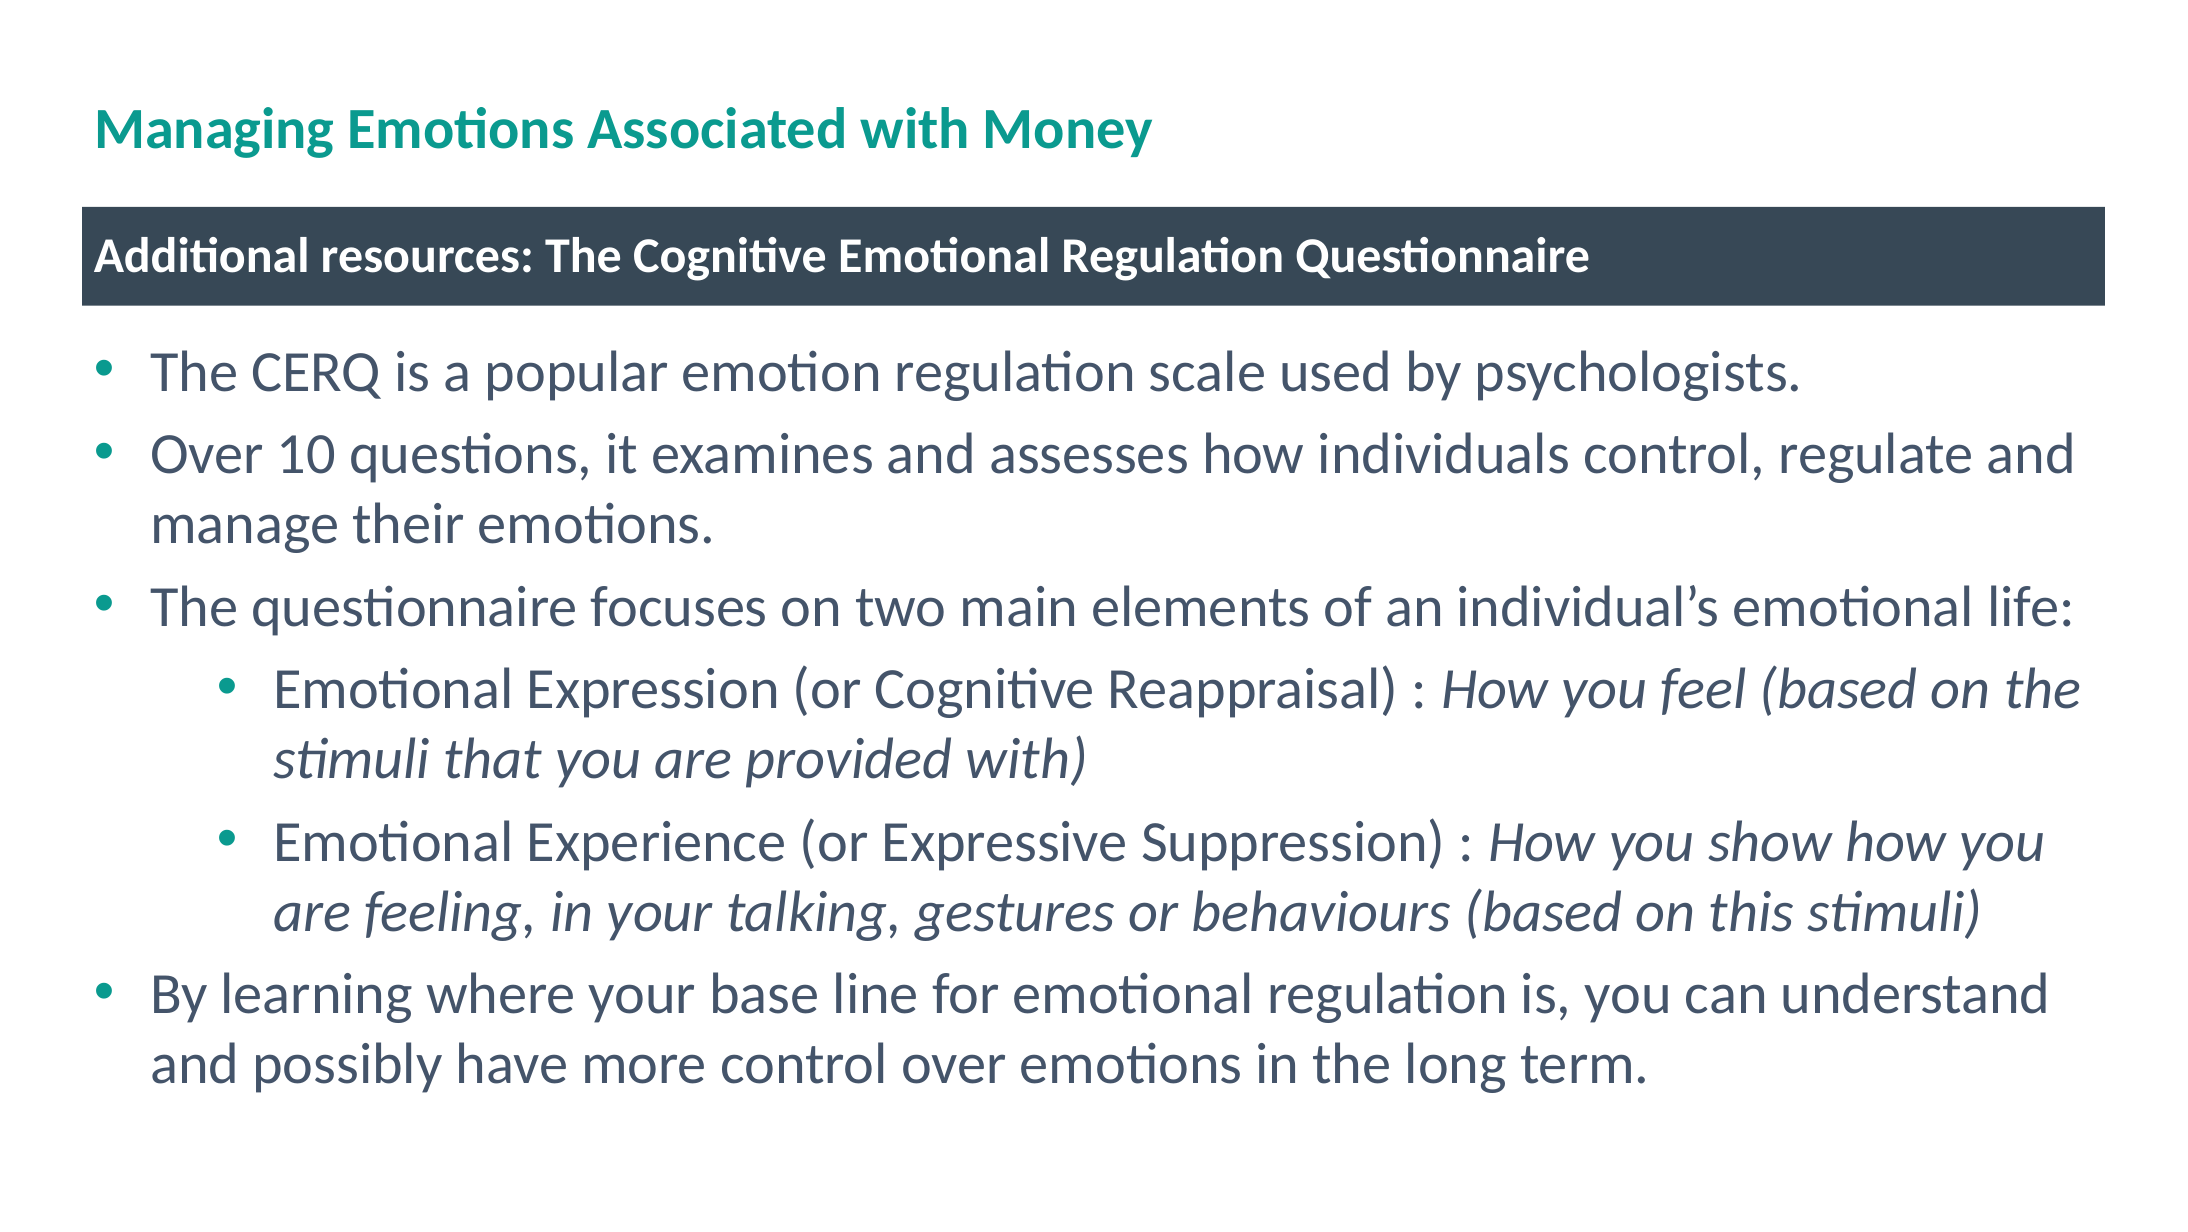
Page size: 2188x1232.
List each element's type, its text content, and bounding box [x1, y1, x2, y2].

title Managing Emotions Associated with Money [82, 70, 2106, 189]
list The CERQ is a popular emotion regulation scale used by psychologists. Over 10 questions, it examines and assesses how individuals control, regulate and manage their emotions. The questionnaire focuses on two main elements of an individual’s emotional life: Emotional Expression (or Cognitive Reappraisal) : How you feel (based on the stimuli that you are provided with) Emotional Experience (or Expressive Suppression) : How you show how you are feeling, in your talking, gestures or behaviours (based on this stimuli) By learning where your base line for emotional regulation is, you can understand and possibly have more control over emotions in the long term. [82, 325, 2105, 1167]
list Additional resources: The Cognitive Emotional Regulation Questionnaire [82, 206, 2105, 306]
